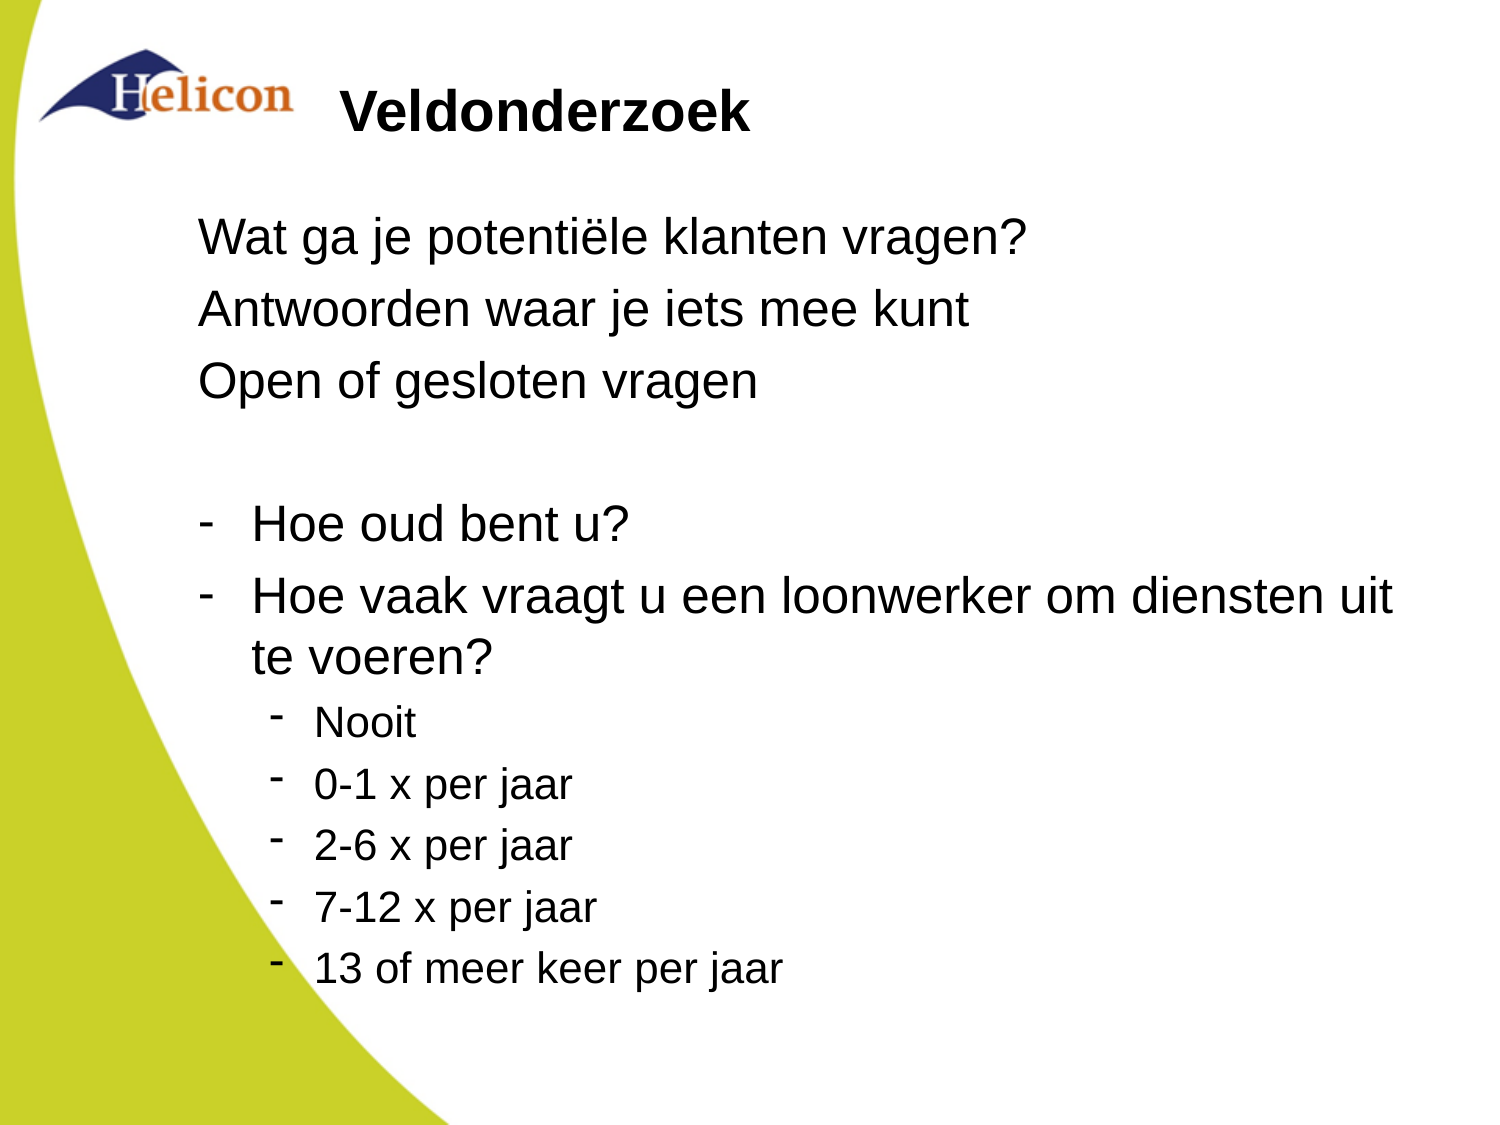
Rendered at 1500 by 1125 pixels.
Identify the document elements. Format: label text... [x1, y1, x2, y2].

title Veldonderzoek [324, 54, 1415, 161]
list Wat ga je potentiële klanten vragen? Antwoorden waar je iets mee kunt Open of gesloten vragen Hoe oud bent u? Hoe vaak vraagt u een loonwerker om diensten uit te voeren? Nooit 0-1 x per jaar 2-6 x per jaar 7-12 x per jaar 13 of meer keer per jaar [183, 196, 1425, 1005]
picture [0, 0, 1500, 1125]
